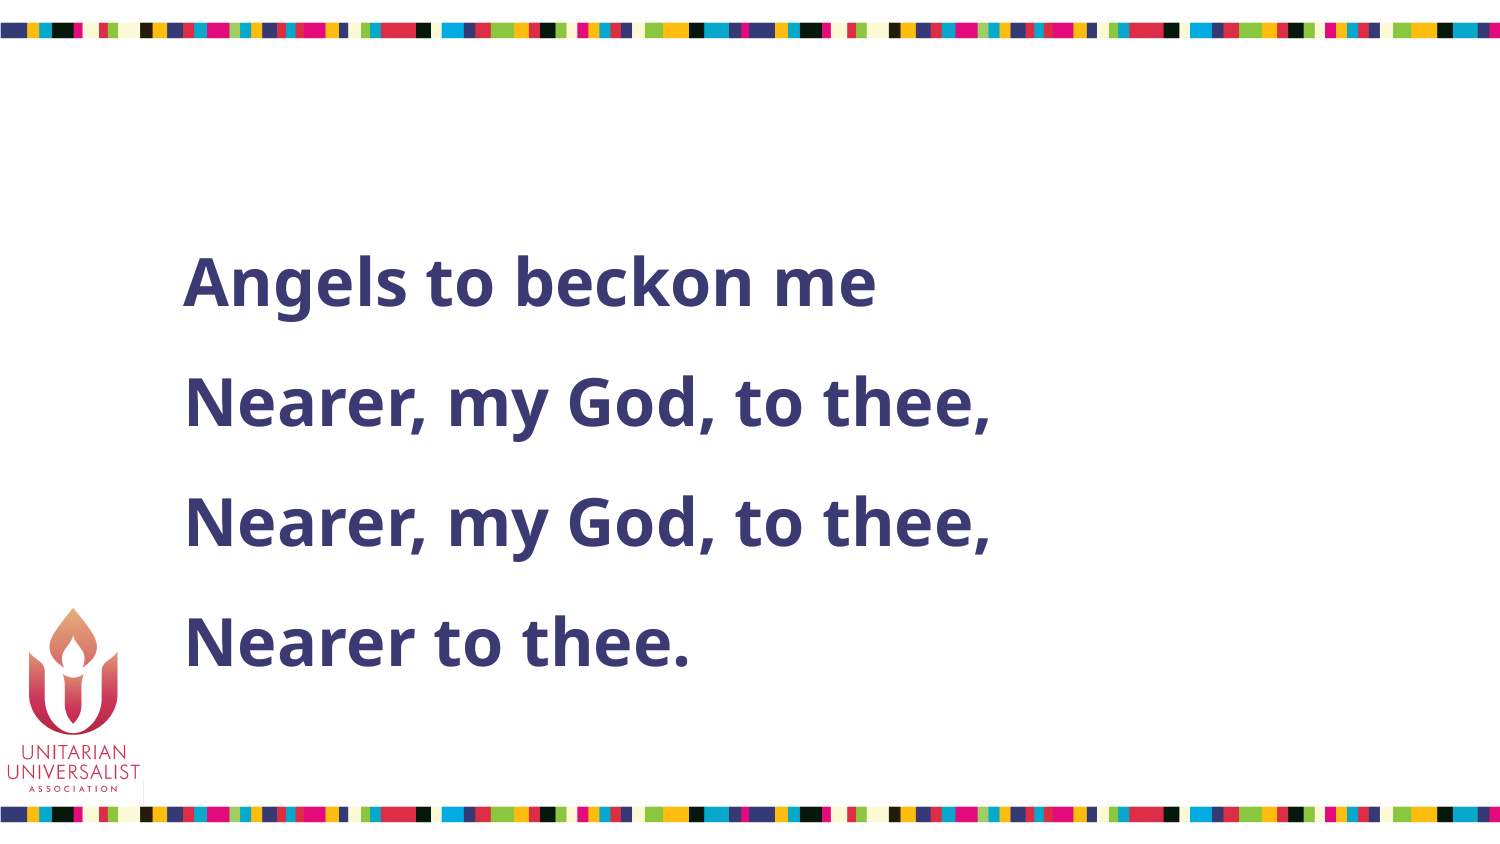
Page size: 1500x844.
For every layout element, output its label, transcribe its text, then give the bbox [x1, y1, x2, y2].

text_box Angels to beckon me Nearer, my God, to thee, Nearer, my God, to thee, Nearer to thee. [168, 184, 1421, 695]
picture [0, 22, 1500, 40]
picture [0, 600, 1500, 824]
